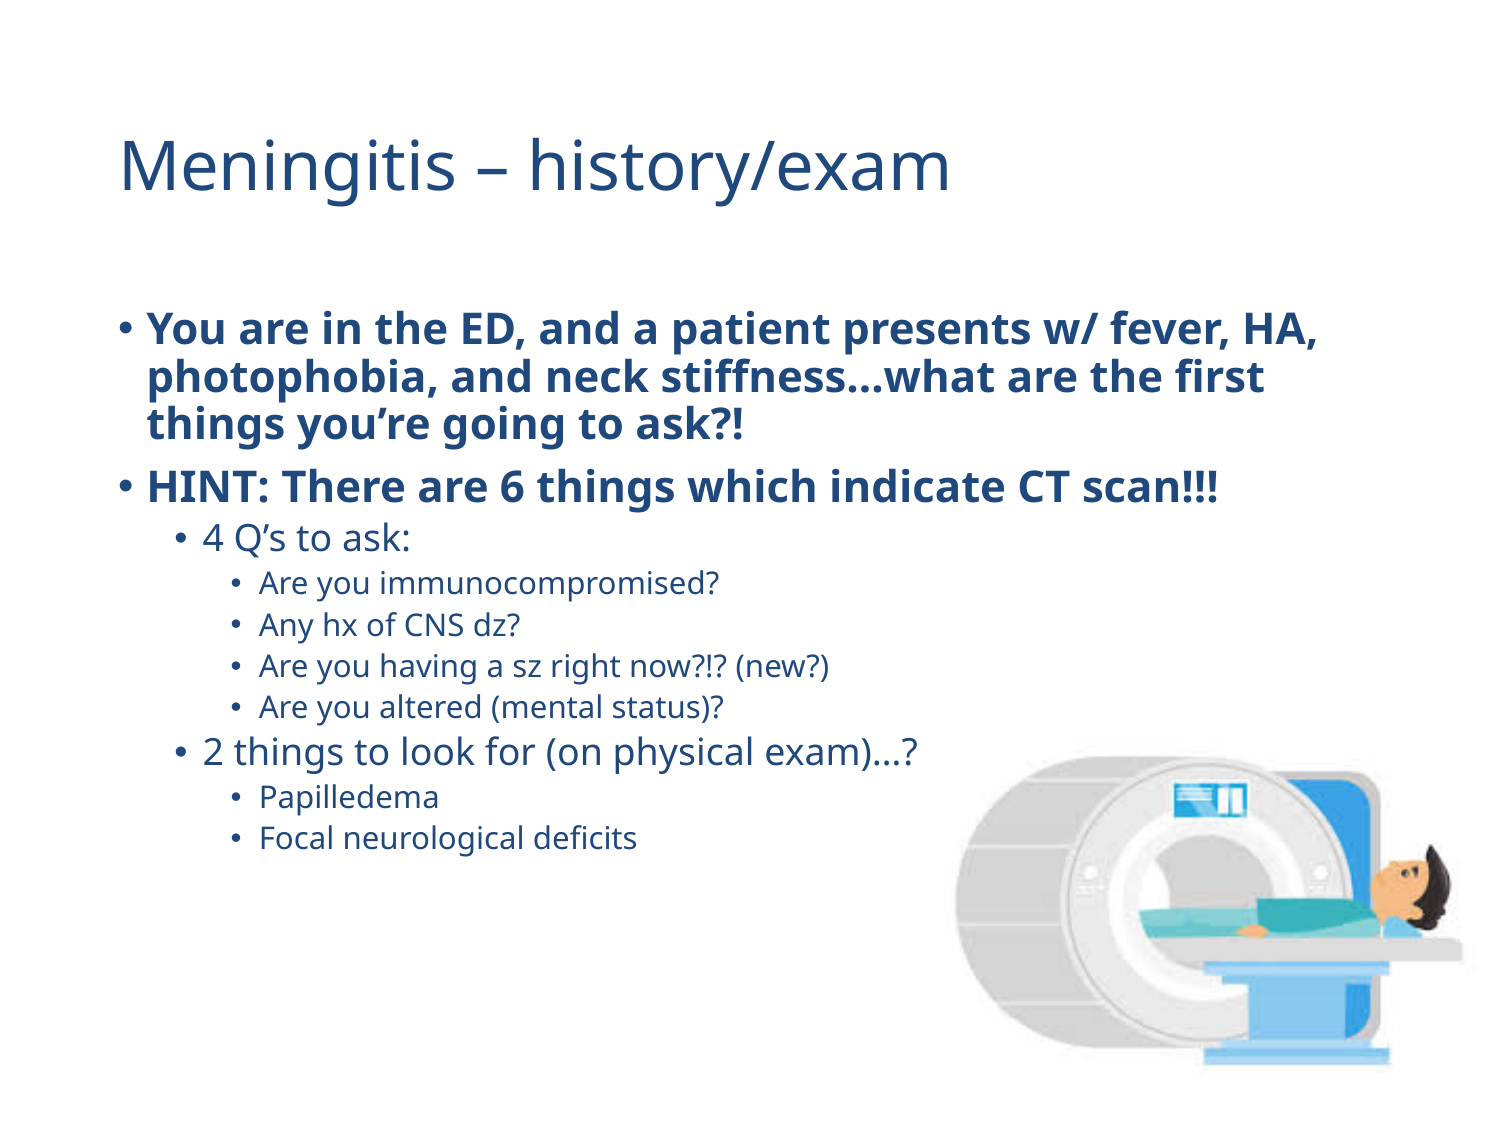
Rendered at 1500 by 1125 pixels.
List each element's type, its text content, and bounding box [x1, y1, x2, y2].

title Meningitis – history/exam [103, 59, 1397, 278]
picture [917, 709, 1476, 1102]
list You are in the ED, and a patient presents w/ fever, HA, photophobia, and neck stiffness…what are the first things you’re going to ask?! HINT: There are 6 things which indicate CT scan!!! 4 Q’s to ask: Are you immunocompromised? Any hx of CNS dz? Are you having a sz right now?!? (new?) Are you altered (mental status)? 2 things to look for (on physical exam)…? Papilledema Focal neurological deficits [103, 299, 1397, 1014]
